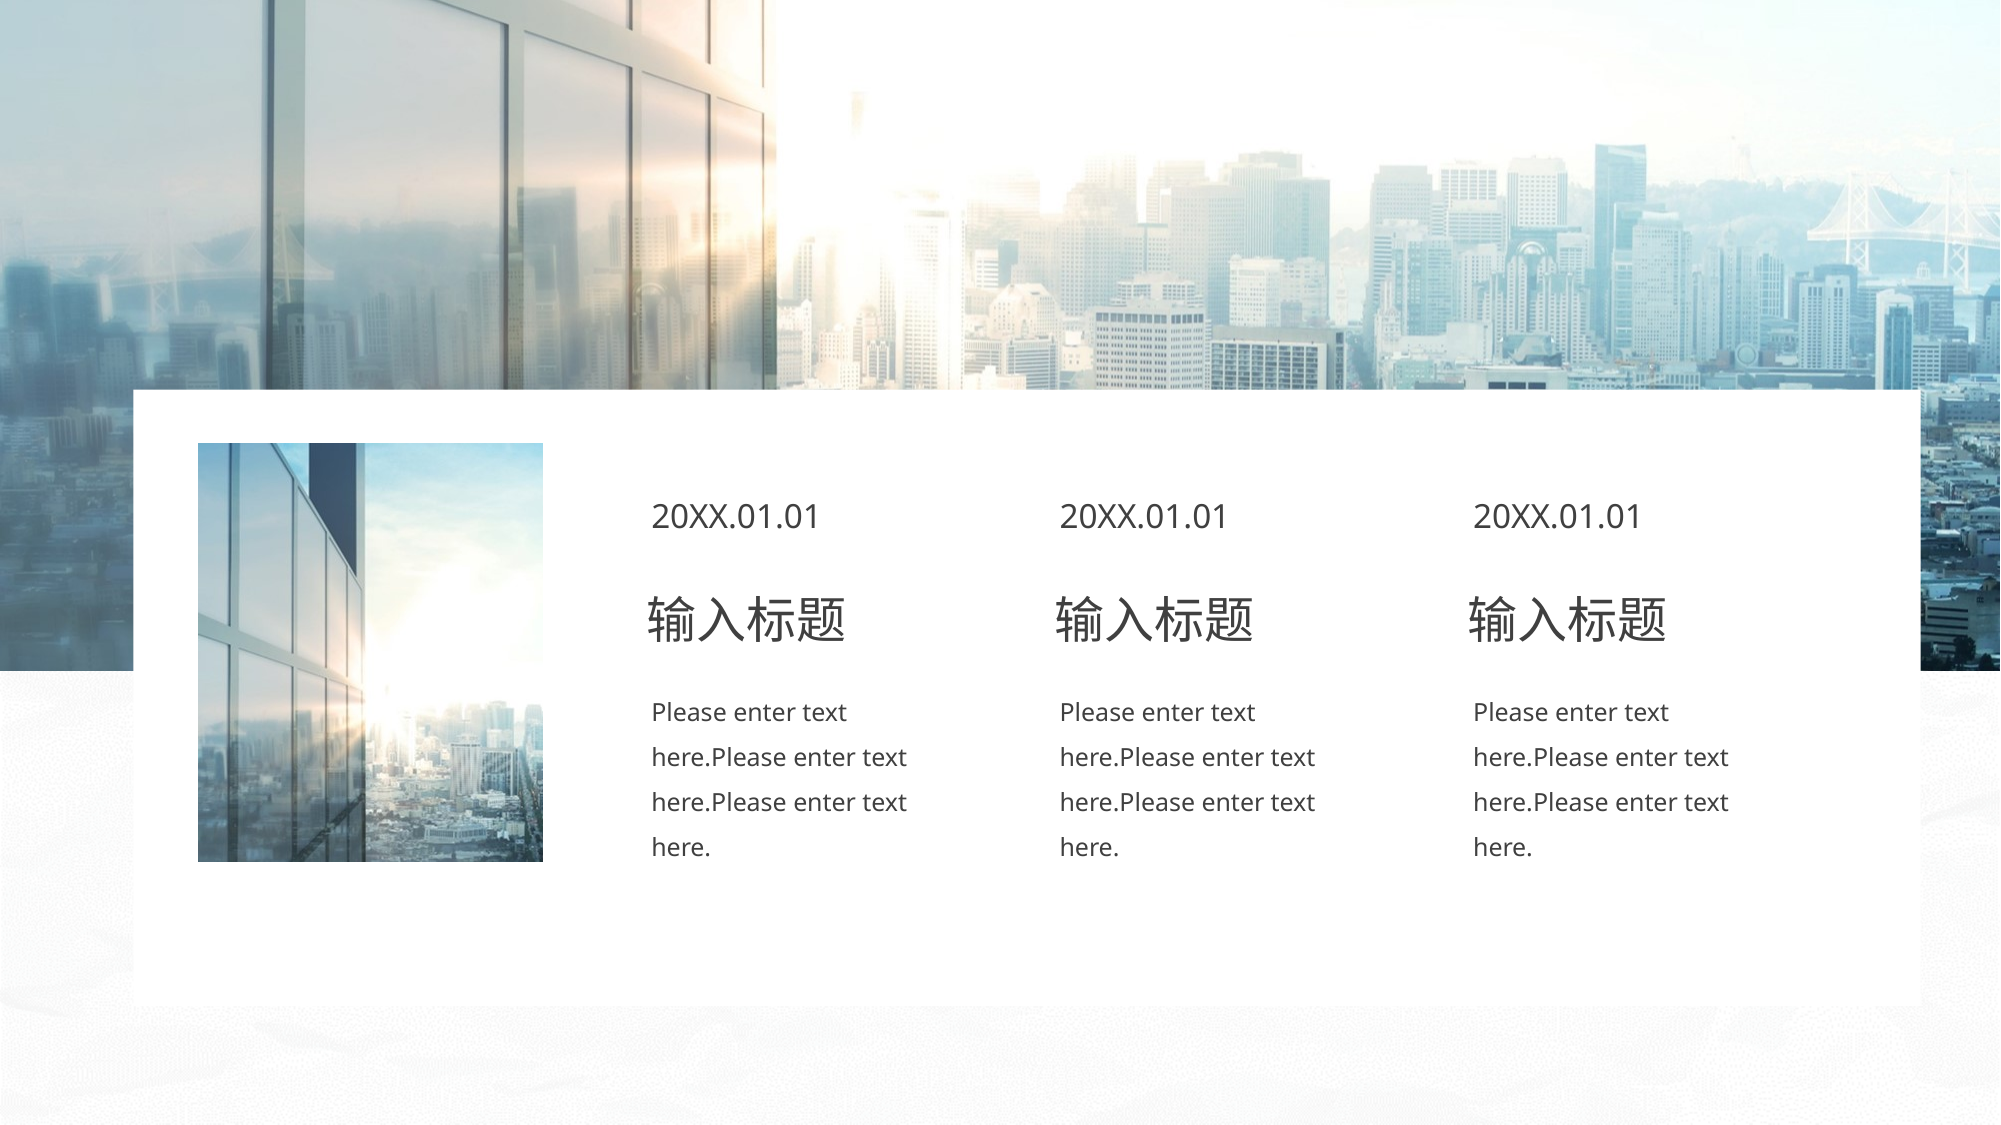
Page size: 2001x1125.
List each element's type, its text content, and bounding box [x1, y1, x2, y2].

picture [0, 0, 2000, 862]
text_box Please enter text here.Please enter text here.Please enter text here. [636, 674, 961, 869]
text_box [132, 671, 1922, 1007]
text_box Please enter text here.Please enter text here.Please enter text here. [1458, 674, 1783, 869]
text_box Please enter text here.Please enter text here.Please enter text here. [1044, 674, 1369, 869]
